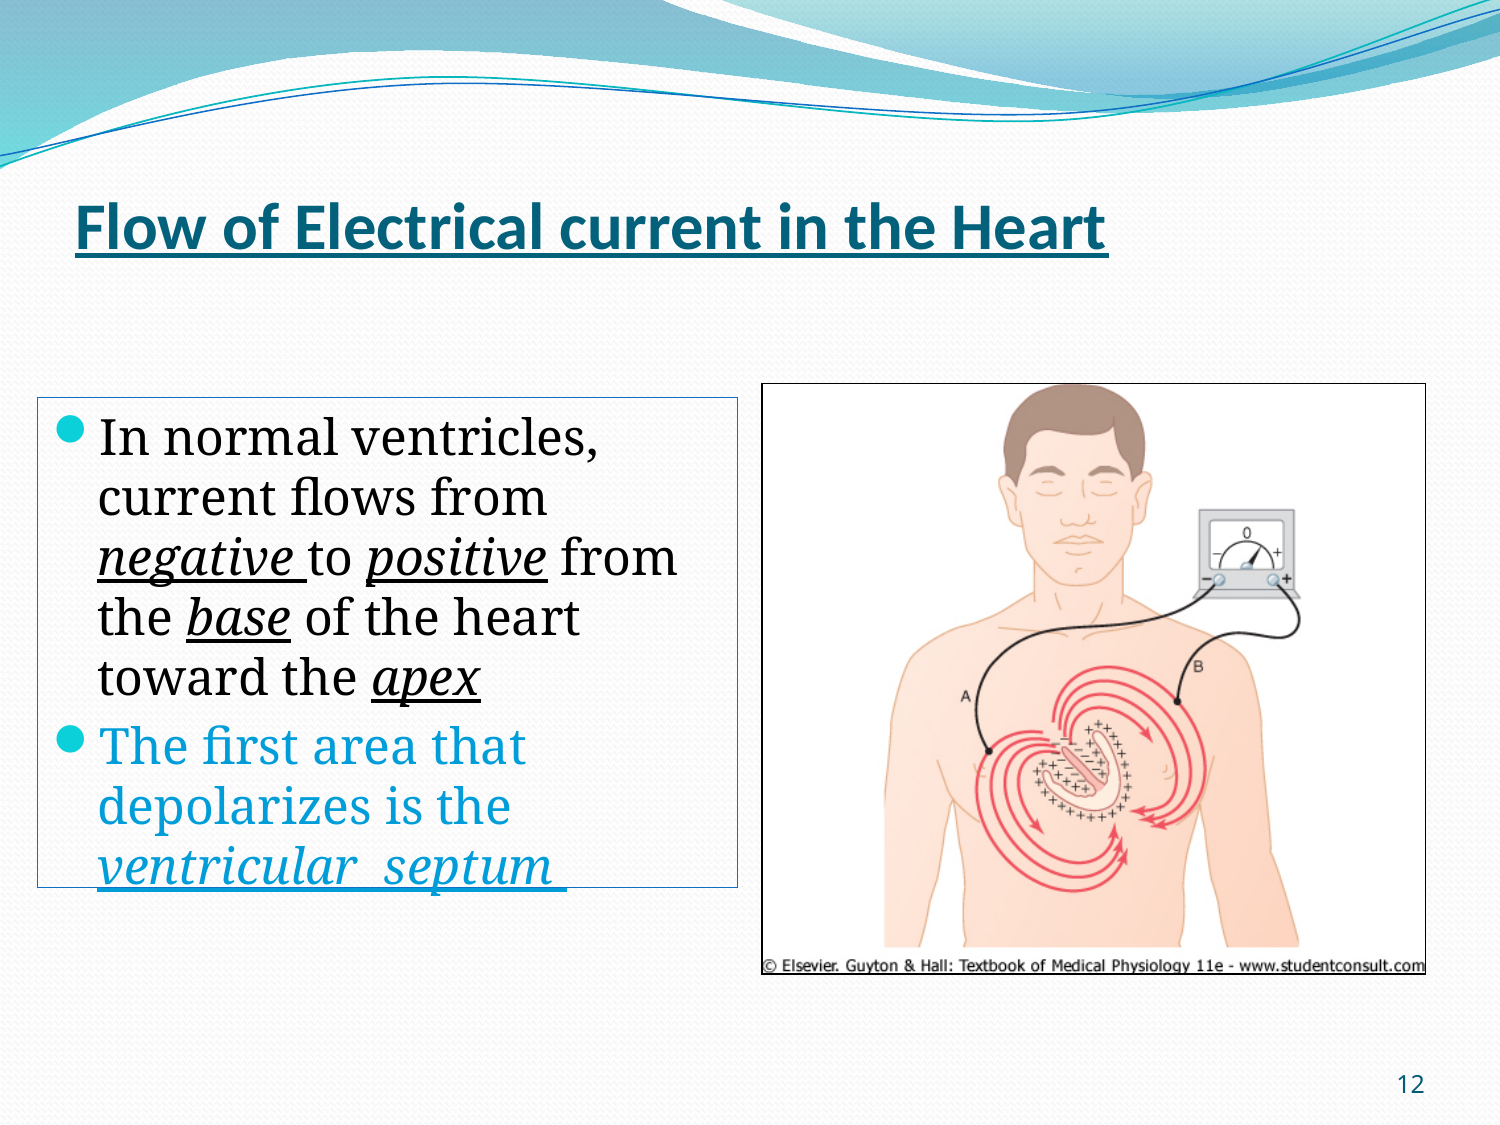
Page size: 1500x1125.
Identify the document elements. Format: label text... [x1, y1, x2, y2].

slide_number 12 [1299, 1042, 1425, 1103]
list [762, 384, 1426, 974]
title Flow of Electrical current in the Heart [74, 74, 1426, 263]
list In normal ventricles, current flows from negative to positive from the base of the heart toward the apex The first area that depolarizes is the ventricular septum [37, 397, 738, 888]
